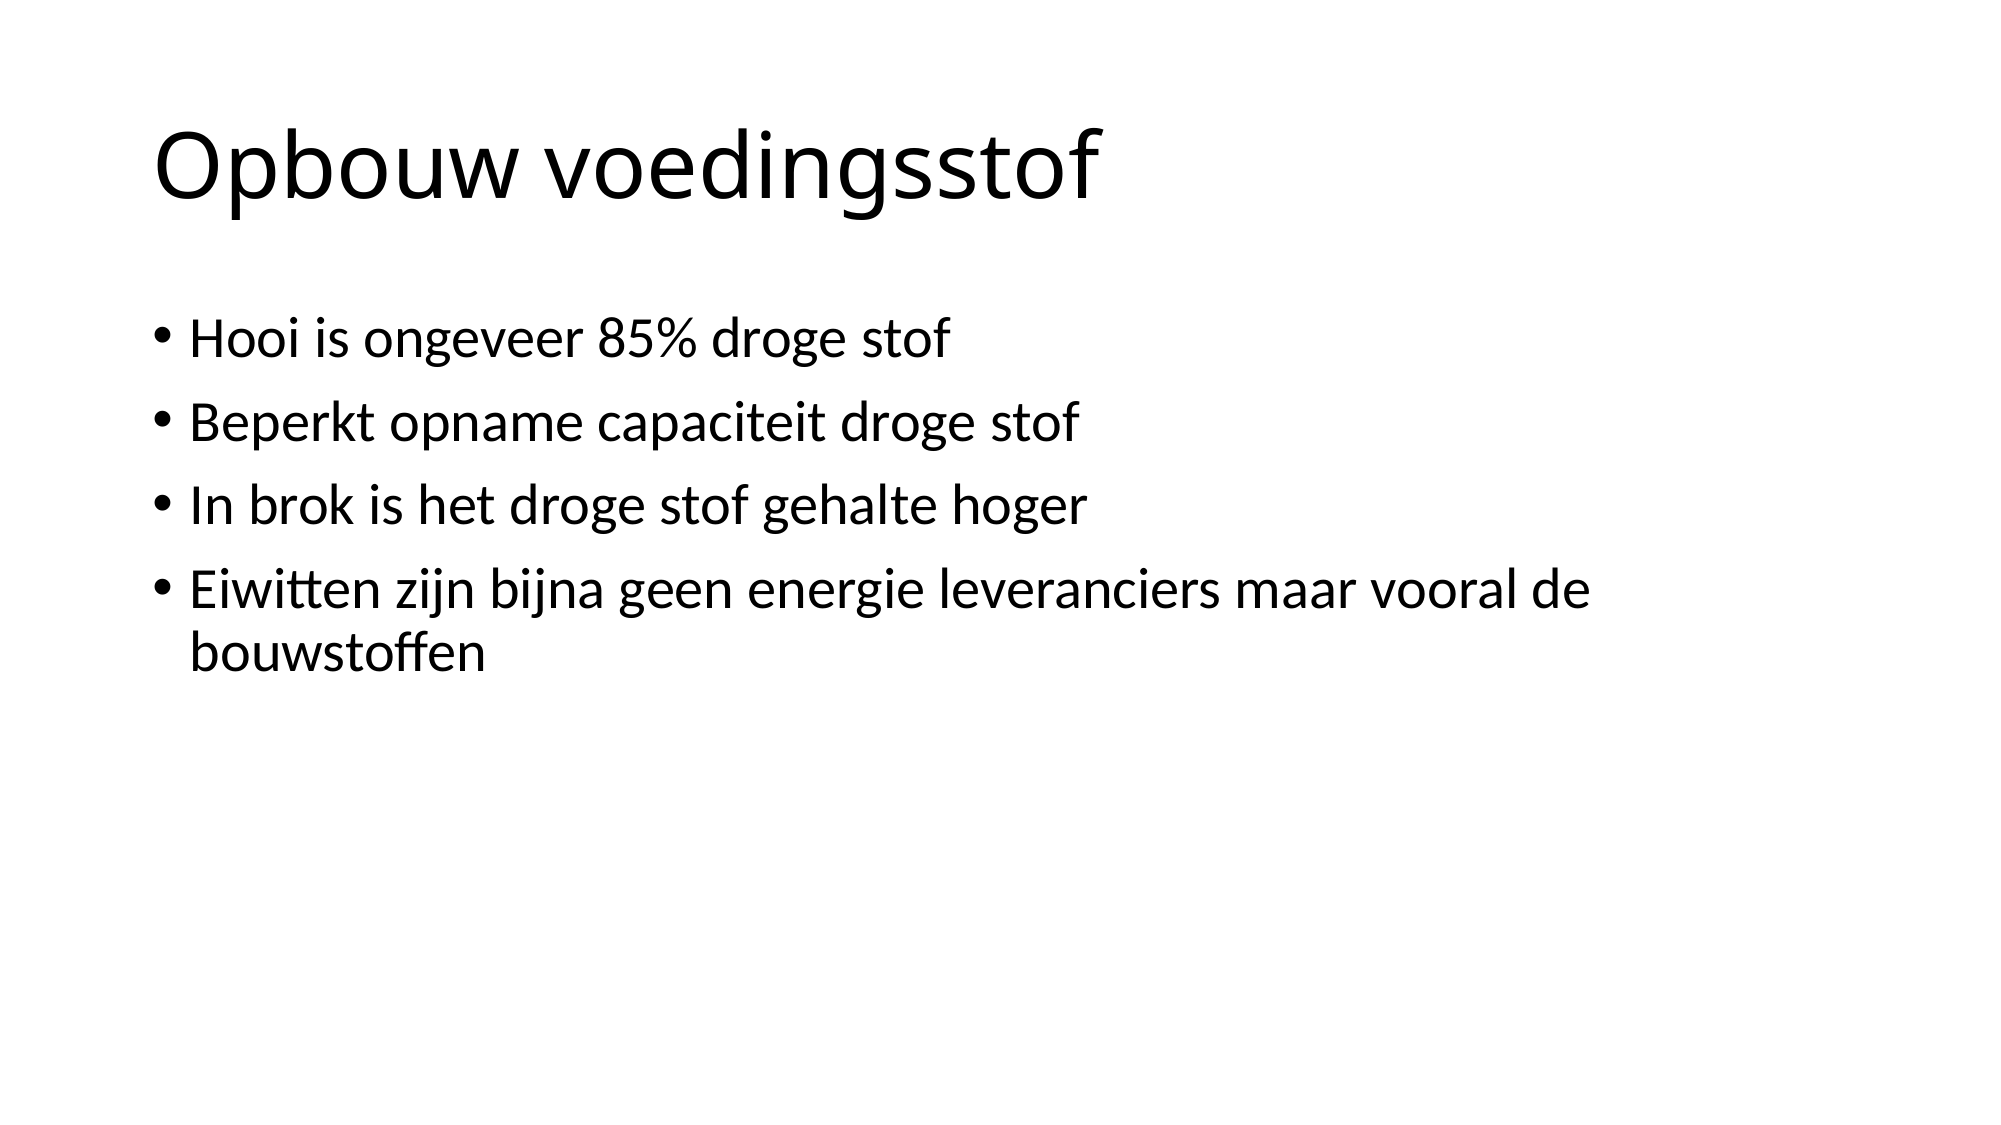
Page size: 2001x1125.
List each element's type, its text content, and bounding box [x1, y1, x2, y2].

title Opbouw voedingsstof [137, 59, 1863, 278]
list Hooi is ongeveer 85% droge stof Beperkt opname capaciteit droge stof In brok is het droge stof gehalte hoger Eiwitten zijn bijna geen energie leveranciers maar vooral de bouwstoffen [137, 299, 1863, 1014]
